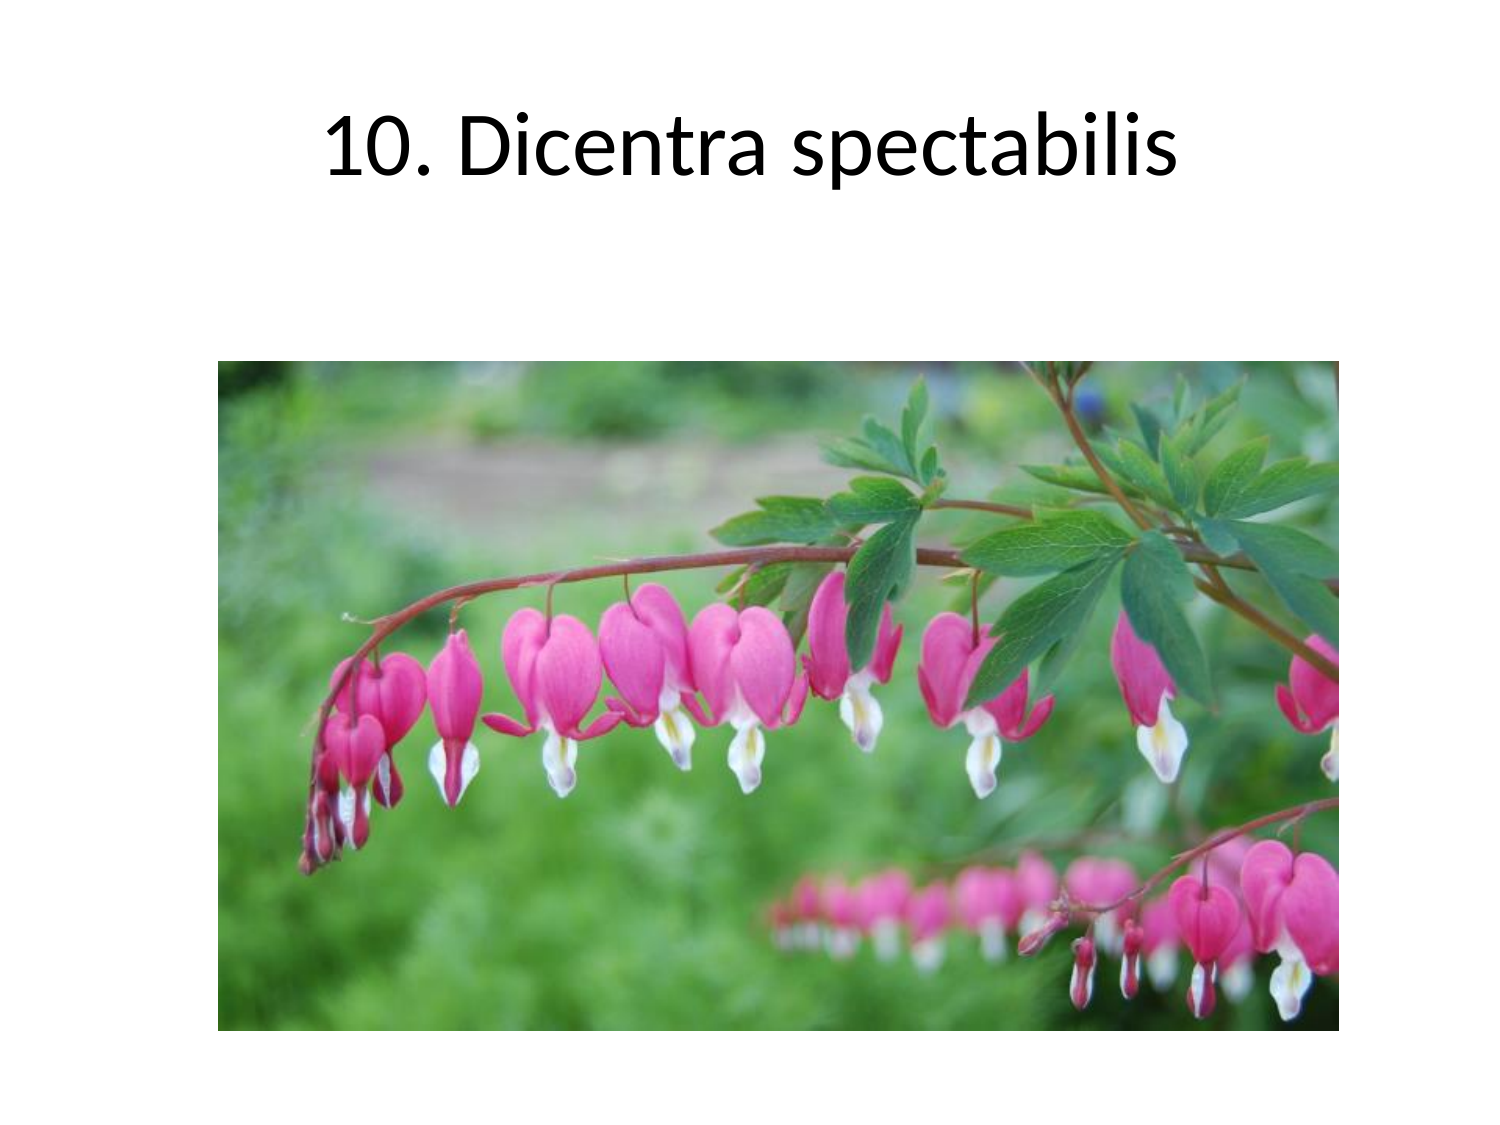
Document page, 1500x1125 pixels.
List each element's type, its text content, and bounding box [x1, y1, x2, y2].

picture [218, 361, 1339, 1031]
title 10. Dicentra spectabilis [75, 45, 1425, 233]
